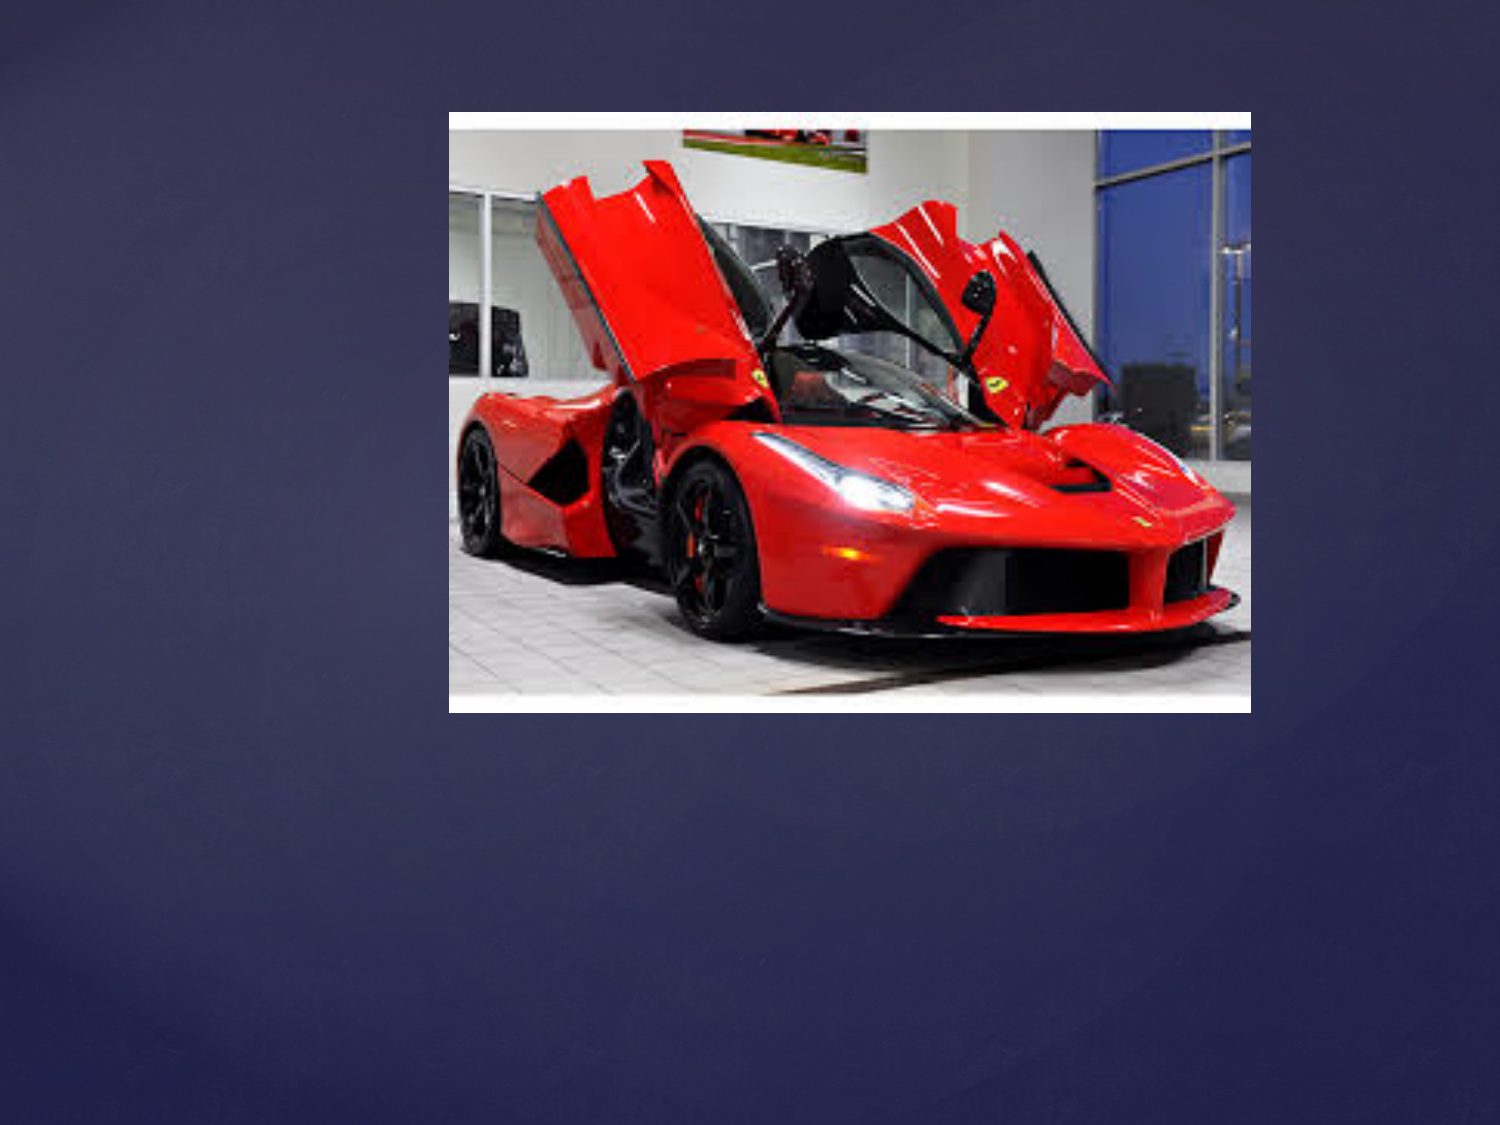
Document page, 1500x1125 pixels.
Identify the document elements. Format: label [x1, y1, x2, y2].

list [349, 111, 1351, 713]
